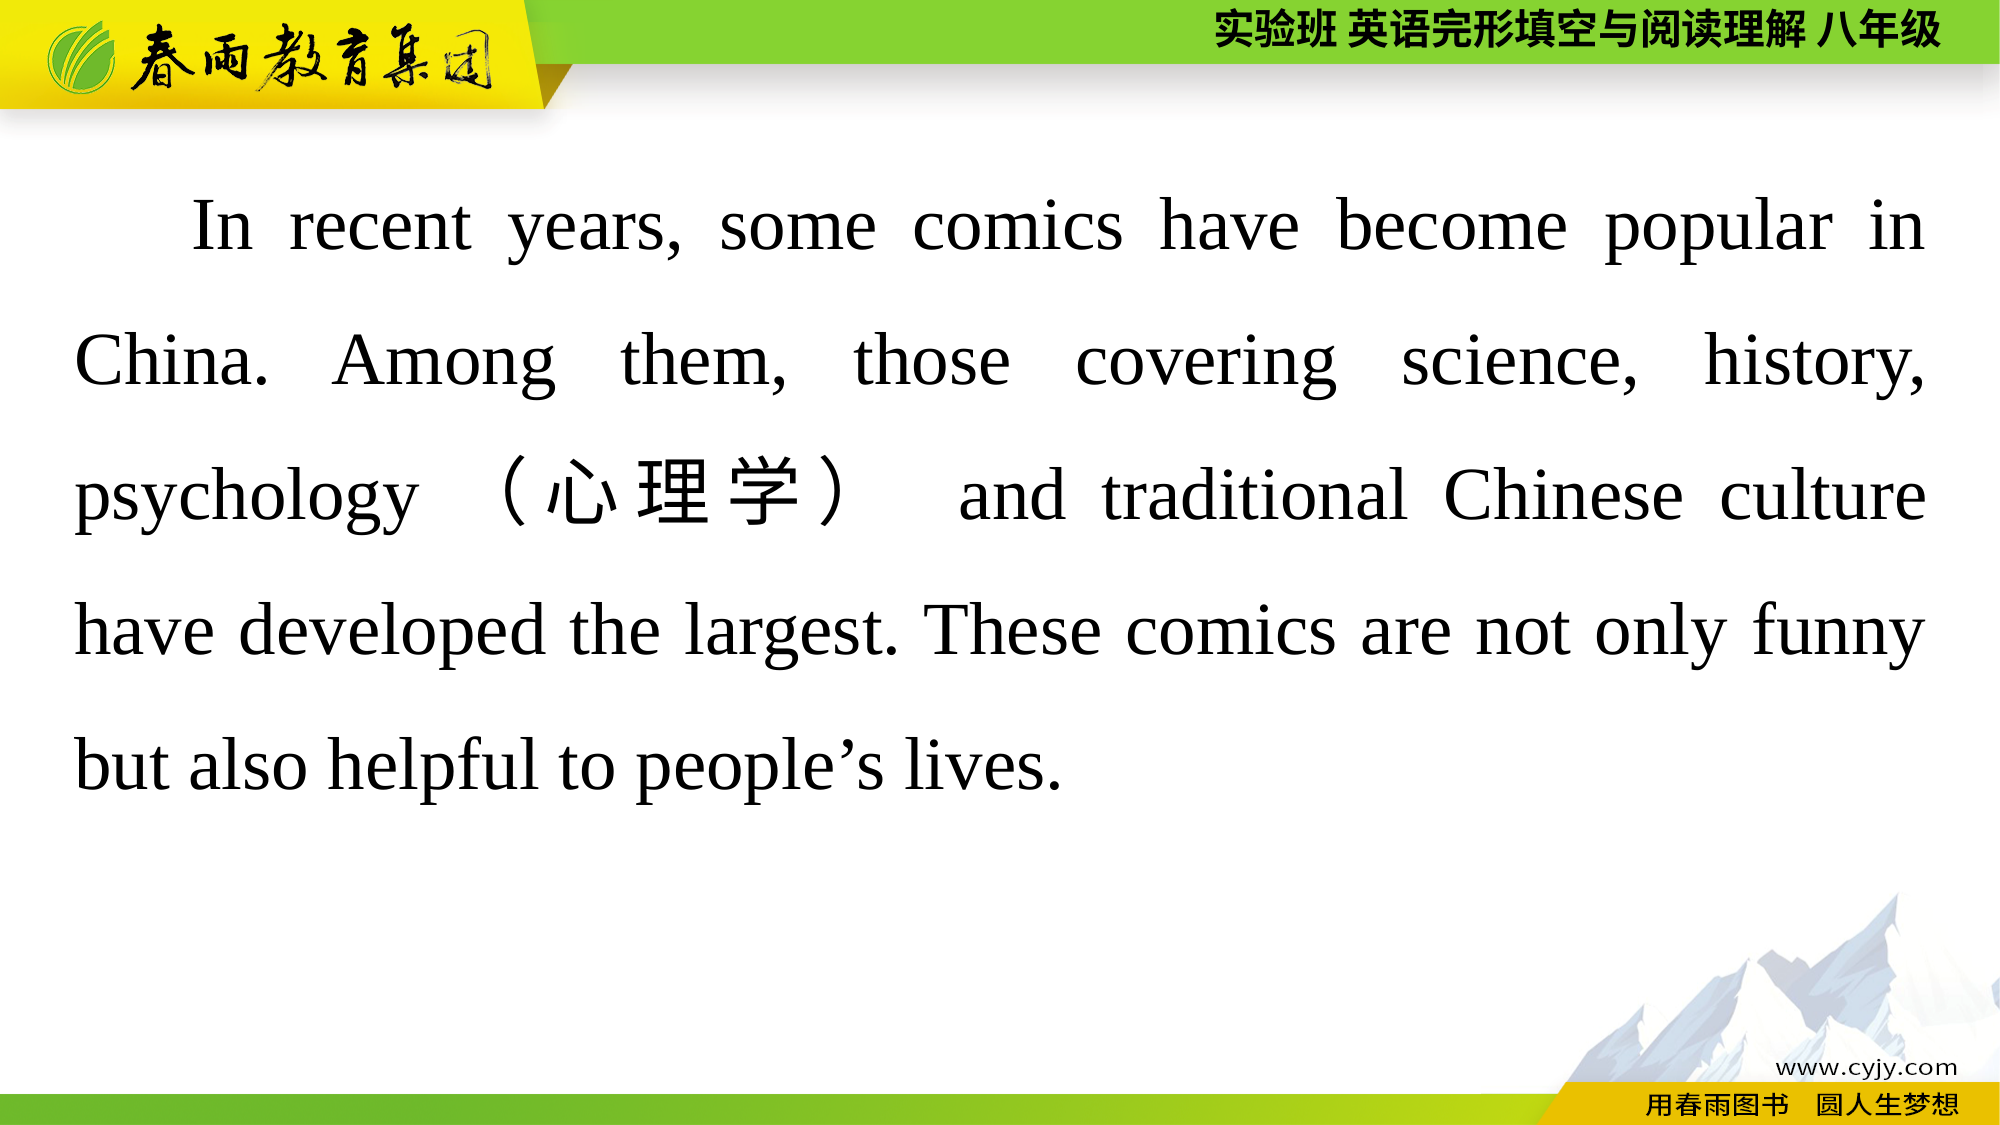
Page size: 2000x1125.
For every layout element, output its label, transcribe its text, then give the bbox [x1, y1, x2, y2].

list In recent years, some comics have become popular in China. Among them, those covering science, history, psychology（心理学） and traditional Chinese culture have developed the largest. These comics are not only funny but also helpful to people’s lives. [59, 122, 1944, 803]
picture [0, 0, 2000, 1125]
